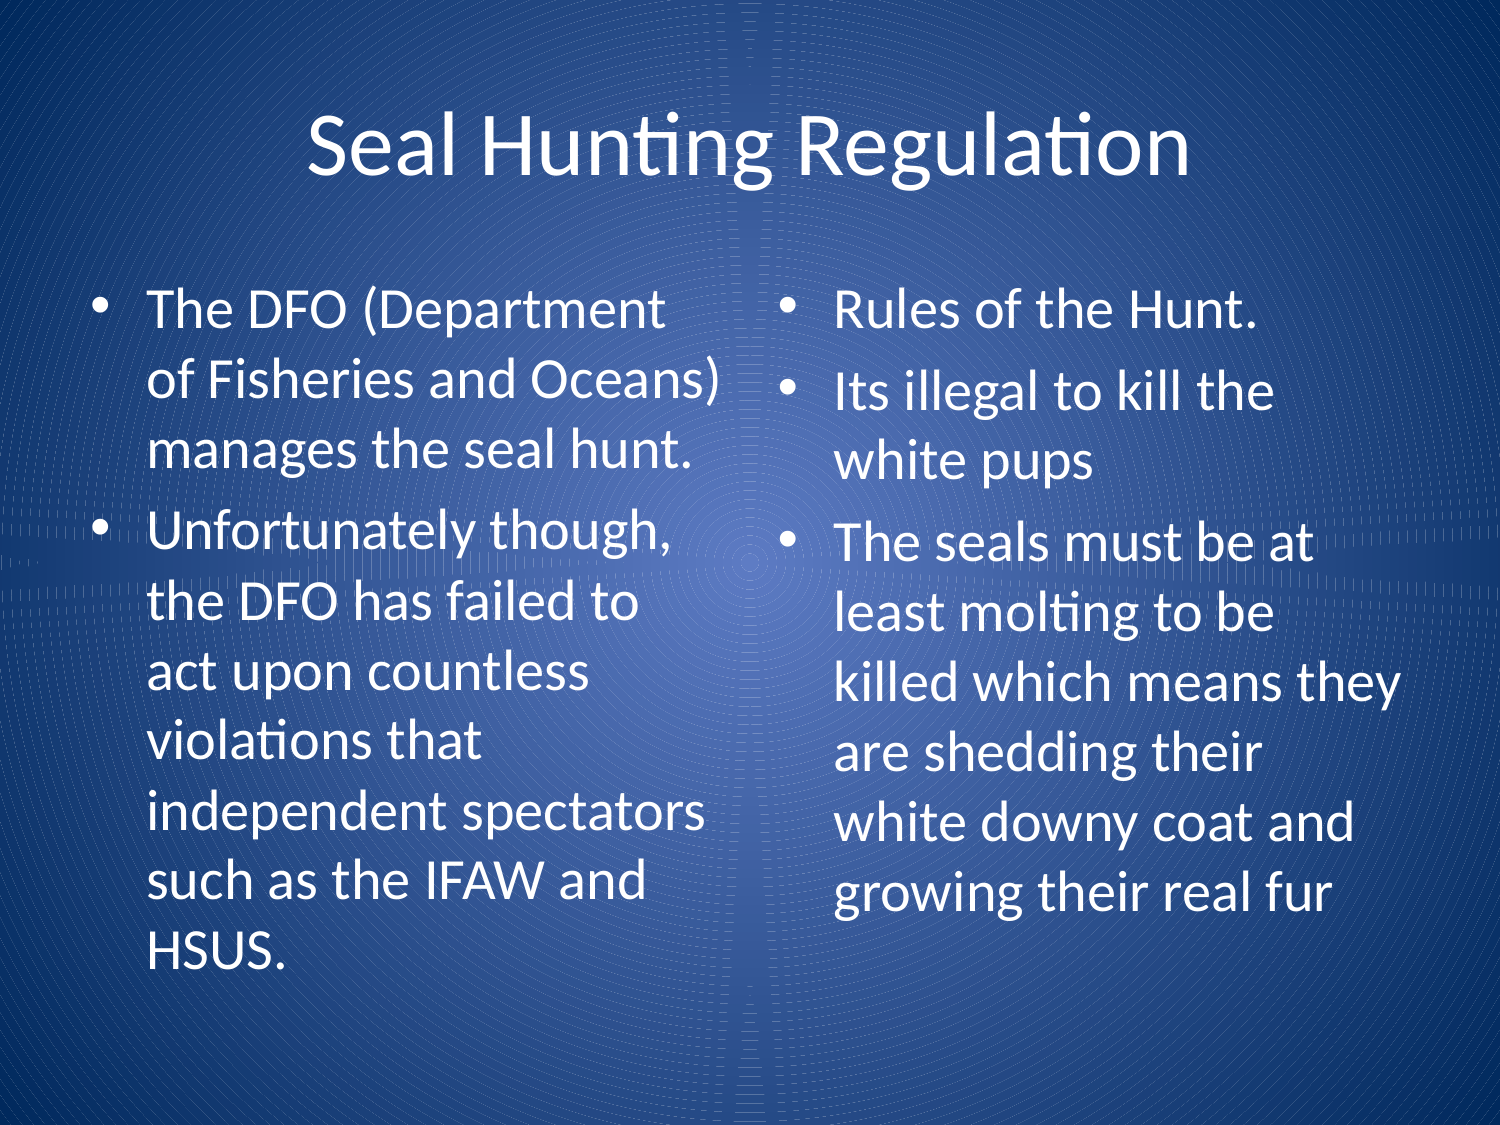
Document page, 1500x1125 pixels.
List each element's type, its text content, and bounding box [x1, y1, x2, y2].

list The DFO (Department of Fisheries and Oceans) manages the seal hunt. Unfortunately though, the DFO has failed to act upon countless violations that independent spectators such as the IFAW and HSUS. [75, 262, 738, 1005]
title Seal Hunting Regulation [75, 45, 1425, 233]
list Rules of the Hunt. Its illegal to kill the white pups The seals must be at least molting to be killed which means they are shedding their white downy coat and growing their real fur [762, 262, 1425, 1005]
